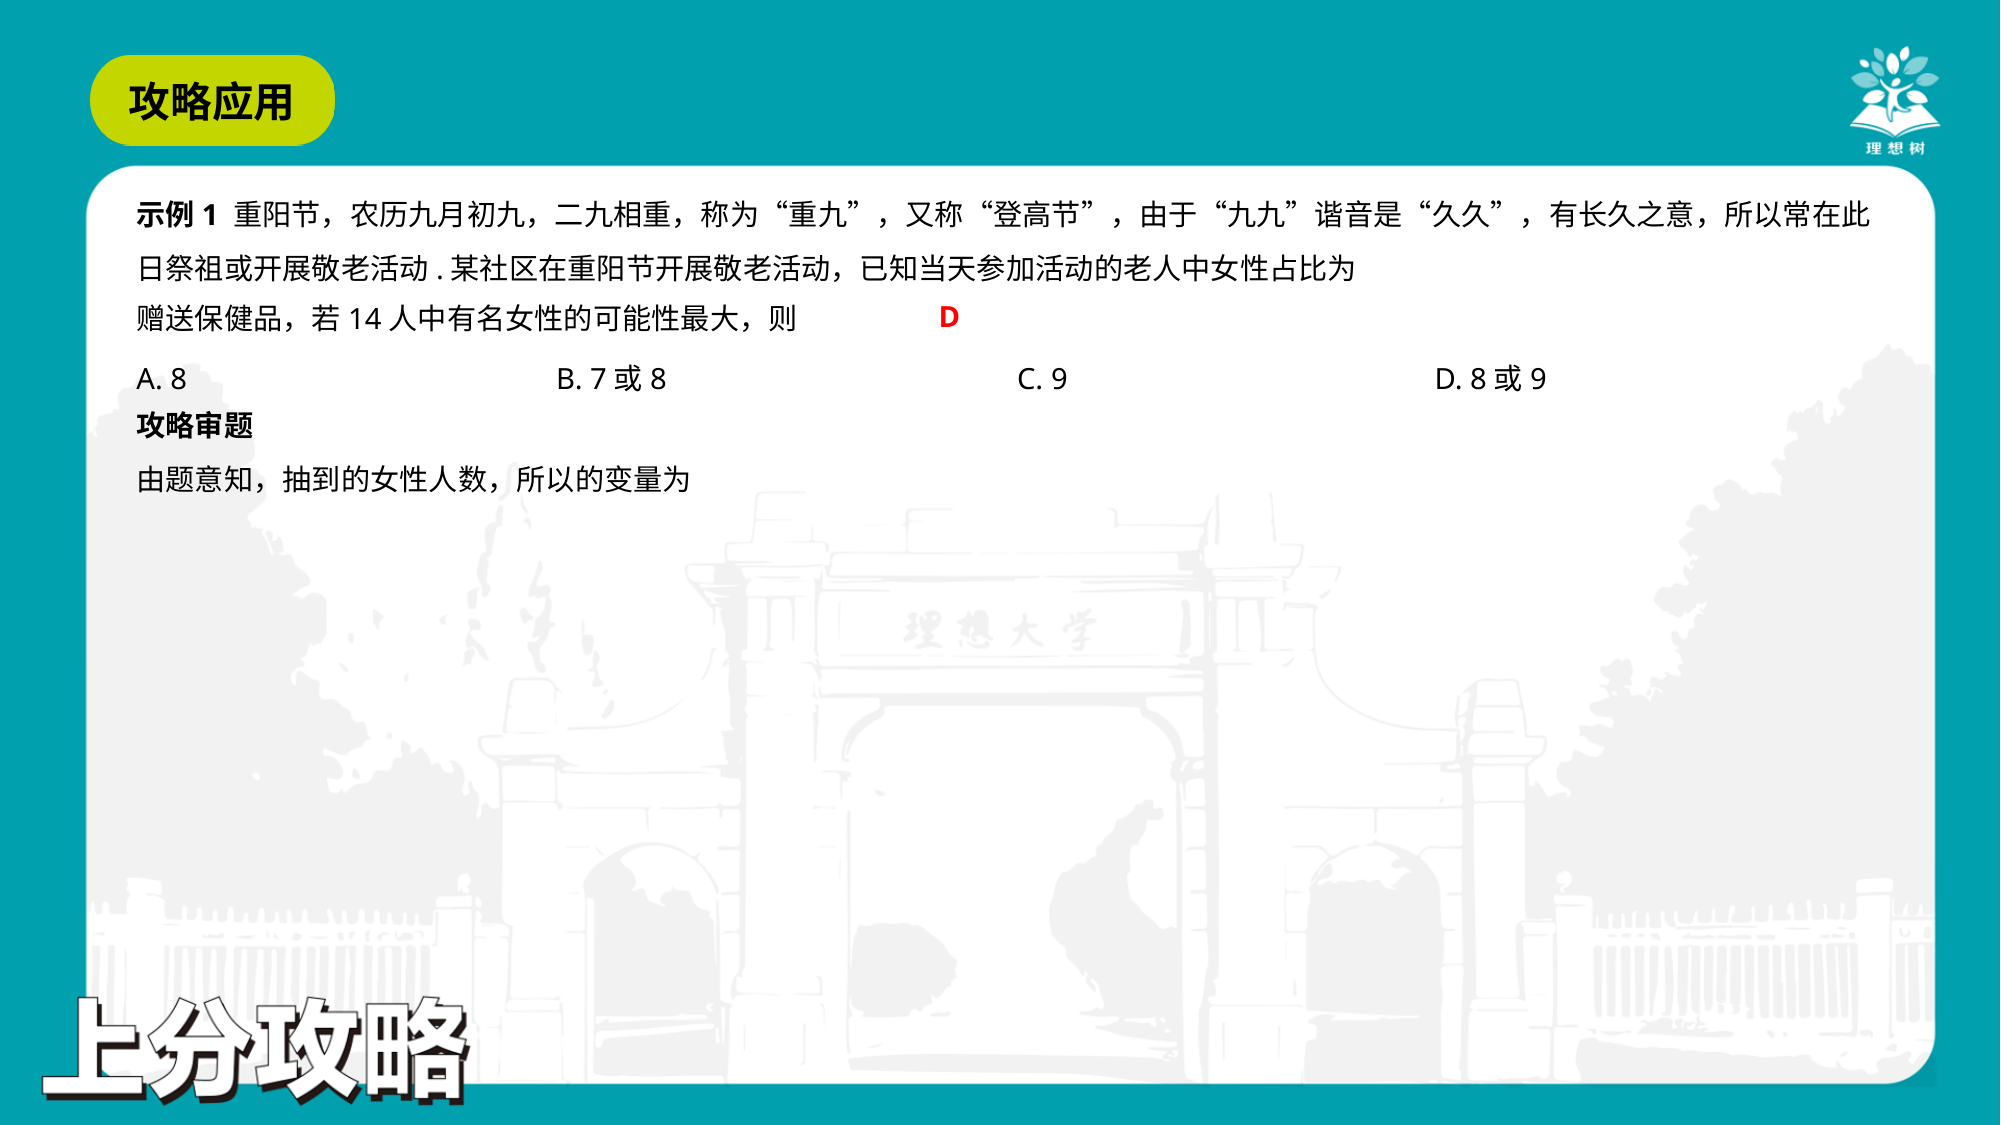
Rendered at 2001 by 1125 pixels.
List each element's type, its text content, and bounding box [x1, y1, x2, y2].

text_box A. 8 B. 7或8 C. 9 D. 8或9 [136, 330, 1865, 388]
picture [0, 0, 2000, 1125]
text_box D [931, 283, 968, 329]
